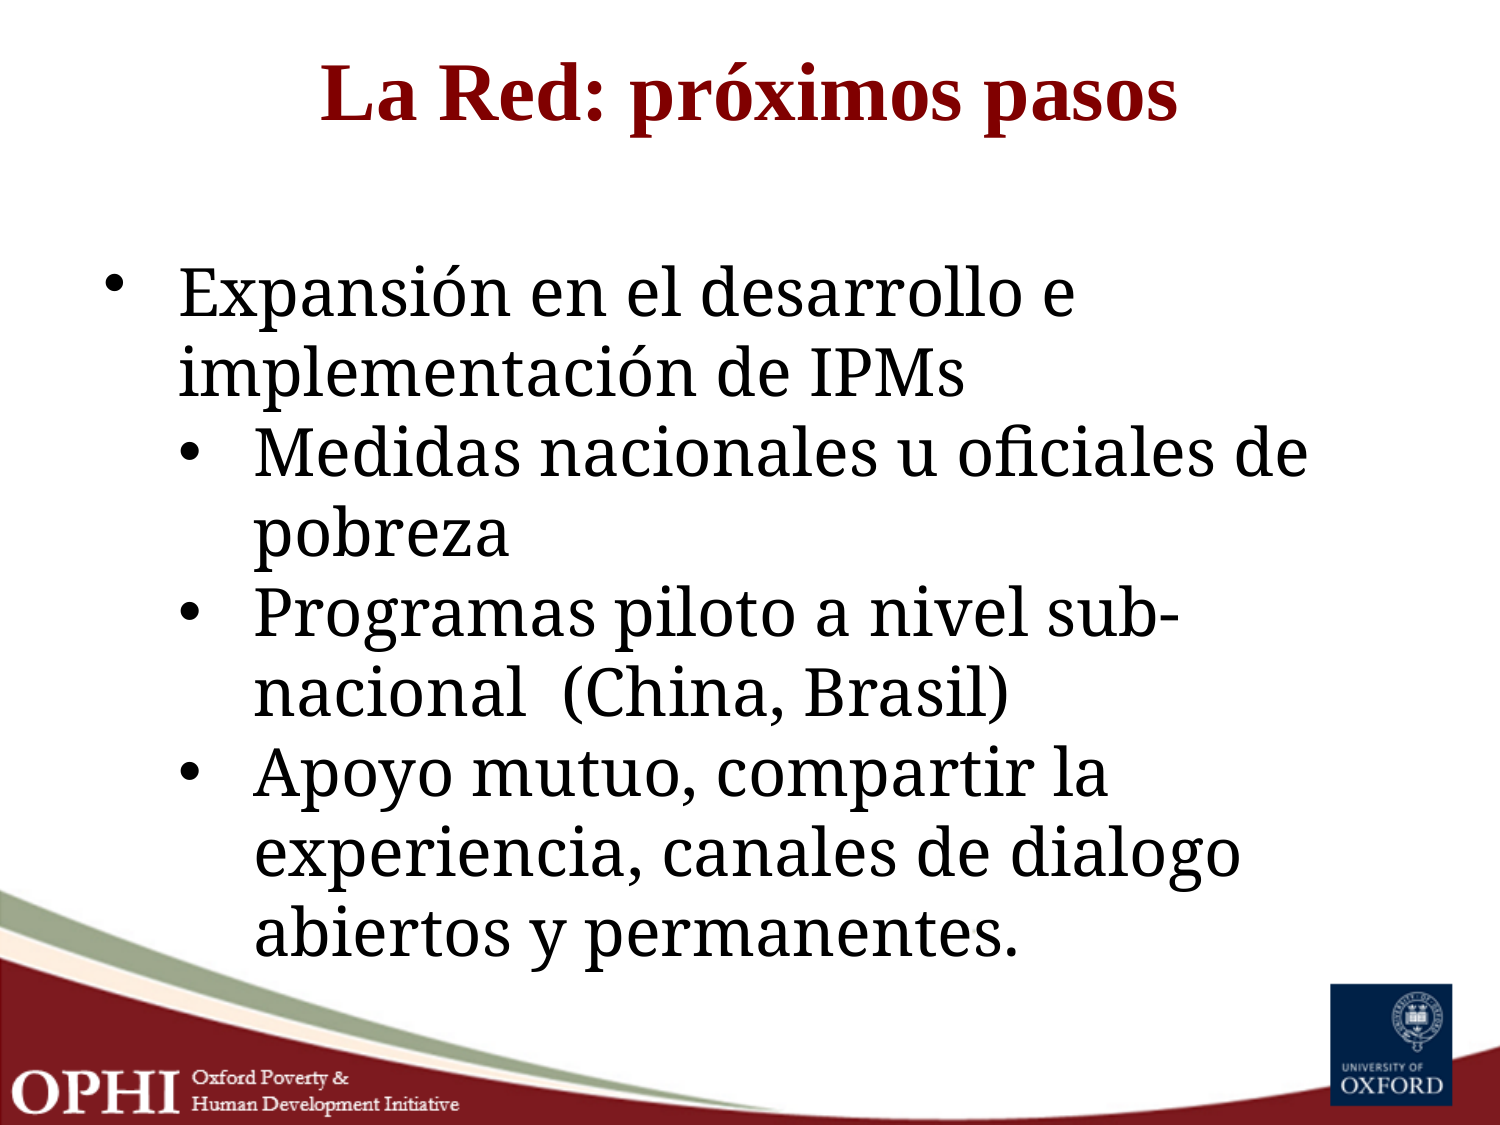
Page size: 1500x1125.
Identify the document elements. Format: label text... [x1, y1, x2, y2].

title La Red: próximos pasos [41, 29, 1459, 219]
picture [0, 0, 1500, 1125]
subtitle Expansión en el desarrollo e implementación de IPMs Medidas nacionales u oficiales de pobreza Programas piloto a nivel sub-nacional (China, Brasil) Apoyo mutuo, compartir la experiencia, canales de dialogo abiertos y permanentes. [88, 242, 1459, 1002]
